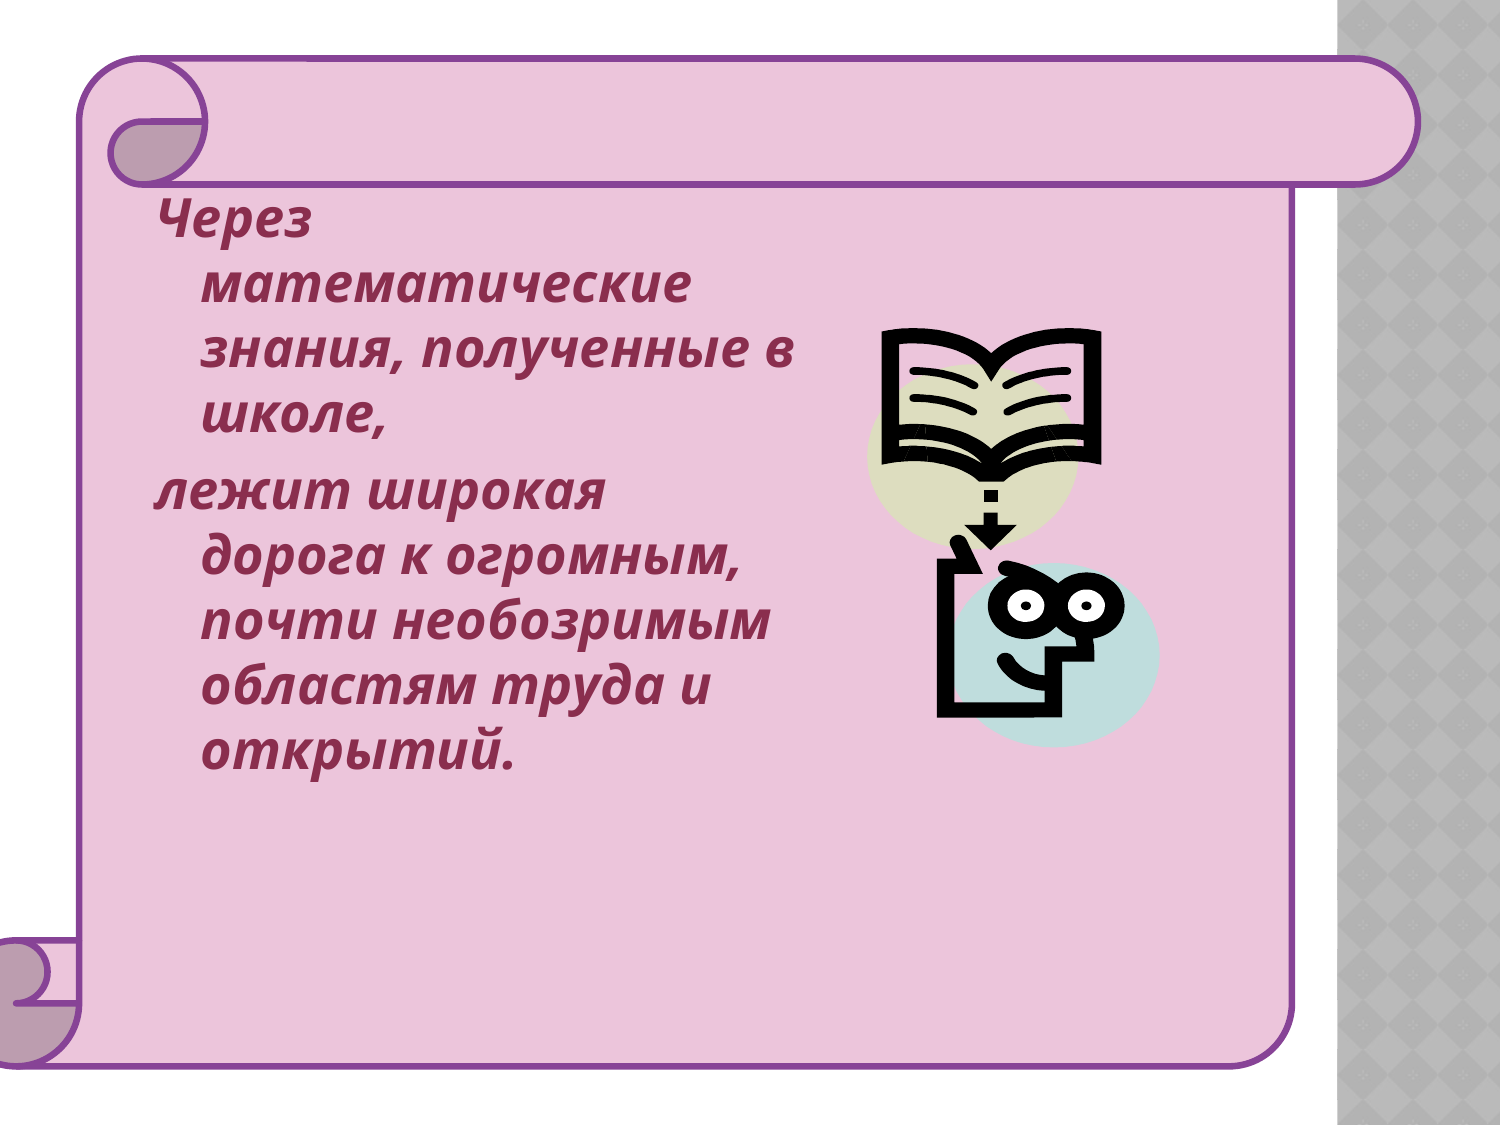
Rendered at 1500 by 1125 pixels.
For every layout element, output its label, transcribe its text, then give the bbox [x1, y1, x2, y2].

list Через математические знания, полученные в школе, лежит широкая дорога к огромным, почти необозримым областям труда и открытий. [140, 175, 821, 1005]
picture [866, 327, 1160, 748]
text_box [0, 55, 1422, 1070]
